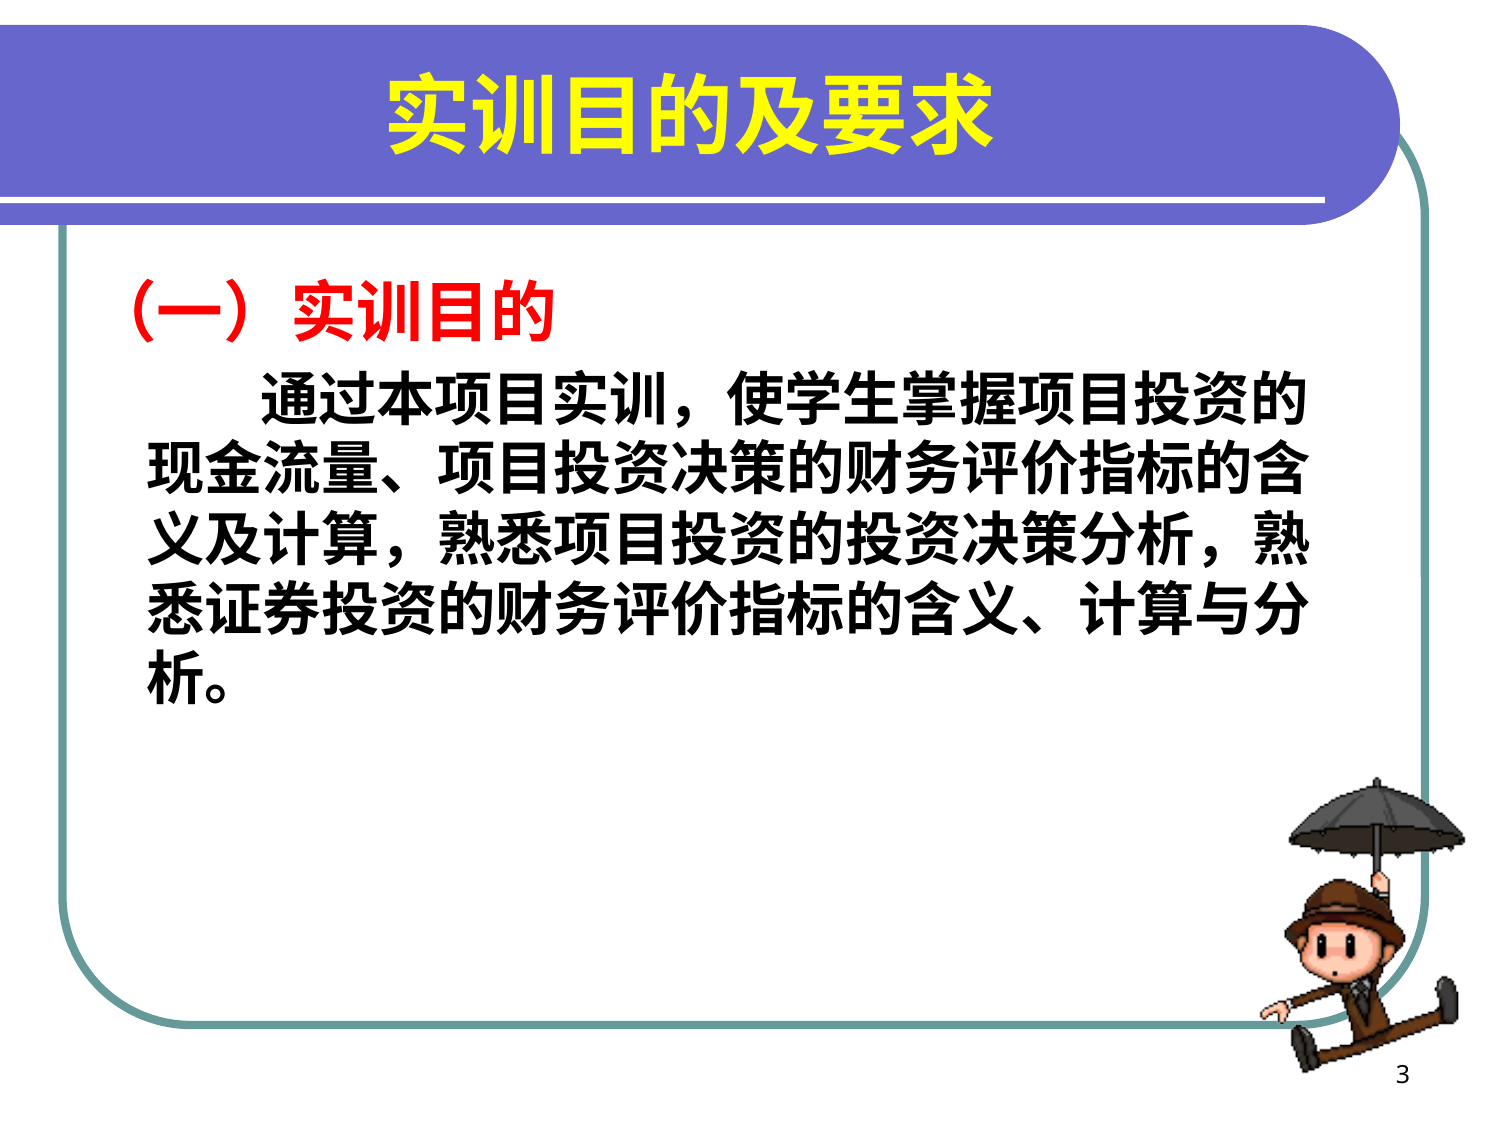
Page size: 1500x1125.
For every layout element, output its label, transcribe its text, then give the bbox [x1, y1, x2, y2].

title 实训目的及要求 [31, 37, 1348, 188]
picture [1203, 762, 1500, 1087]
slide_number 3 [1074, 1024, 1426, 1101]
list （一）实训目的 通过本项目实训，使学生掌握项目投资的现金流量、项目投资决策的财务评价指标的含义及计算，熟悉项目投资的投资决策分析，熟悉证券投资的财务评价指标的含义、计算与分析。 [74, 262, 1376, 976]
